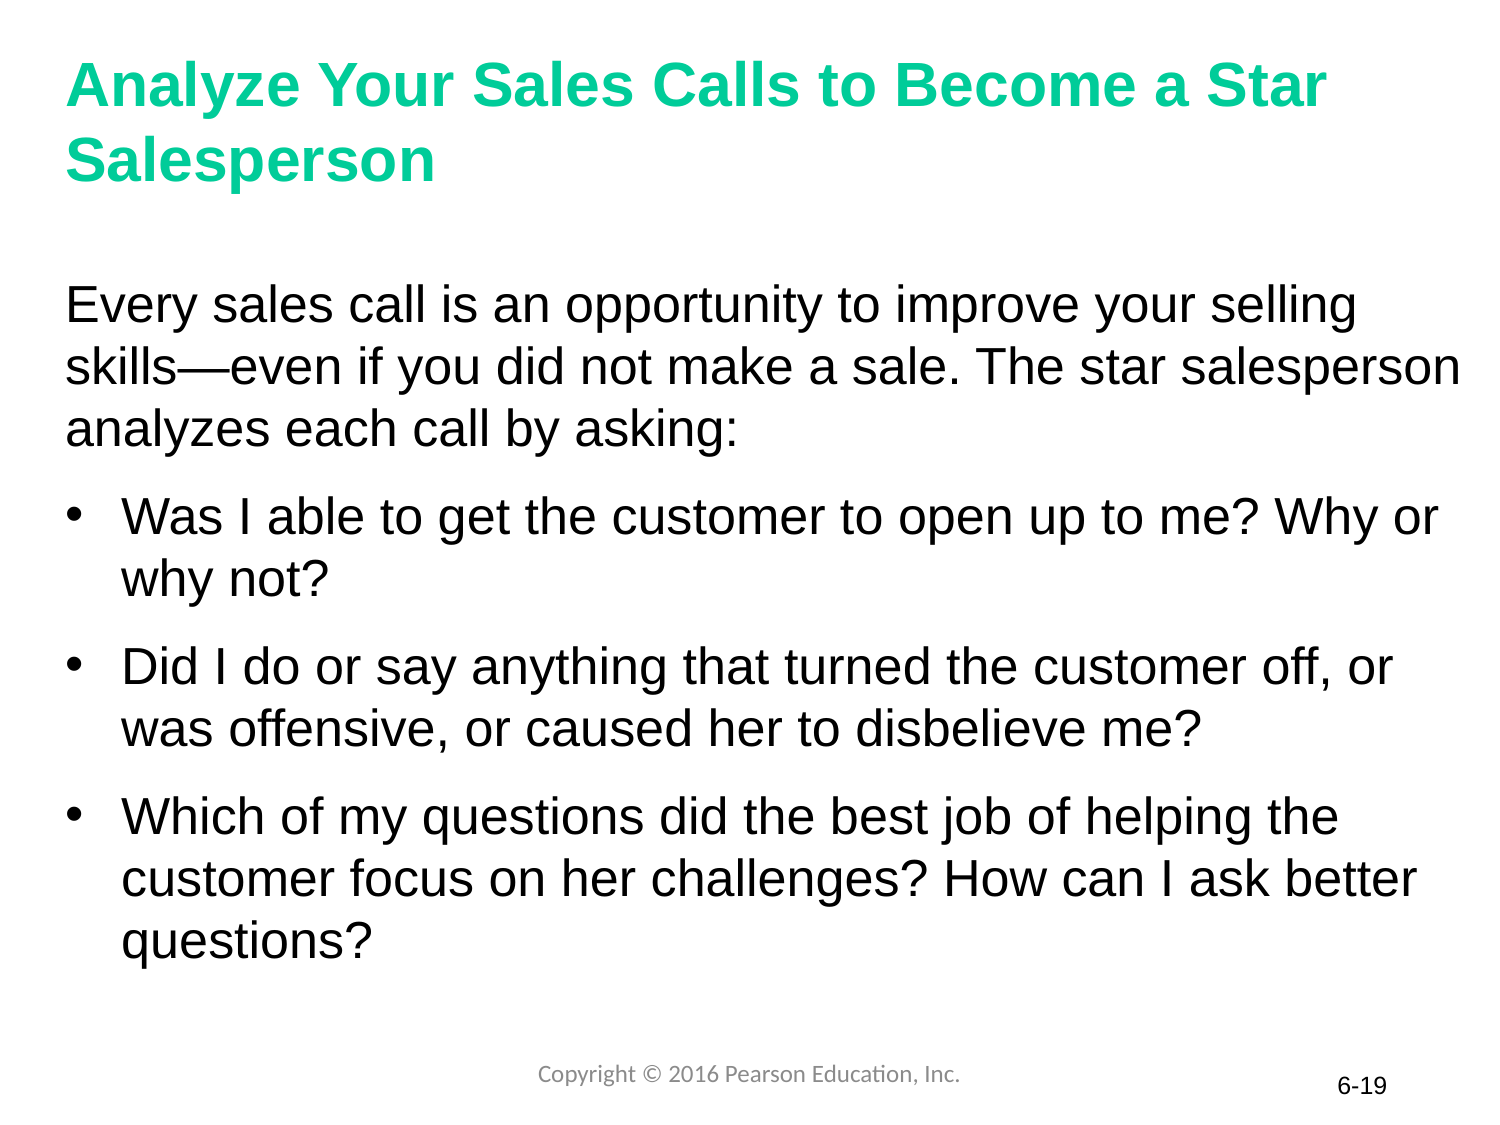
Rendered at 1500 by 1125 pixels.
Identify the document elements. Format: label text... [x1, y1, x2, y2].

title Analyze Your Sales Calls to Become a Star Salesperson [50, 24, 1400, 213]
list Every sales call is an opportunity to improve your selling skills—even if you did not make a sale. The star salesperson analyzes each call by asking: Was I able to get the customer to open up to me? Why or why not? Did I do or say anything that turned the customer off, or was offensive, or caused her to disbelieve me? Which of my questions did the best job of helping the customer focus on her challenges? How can I ask better questions? [50, 262, 1500, 1050]
footer Copyright © 2016 Pearson Education, Inc. [512, 1042, 988, 1103]
